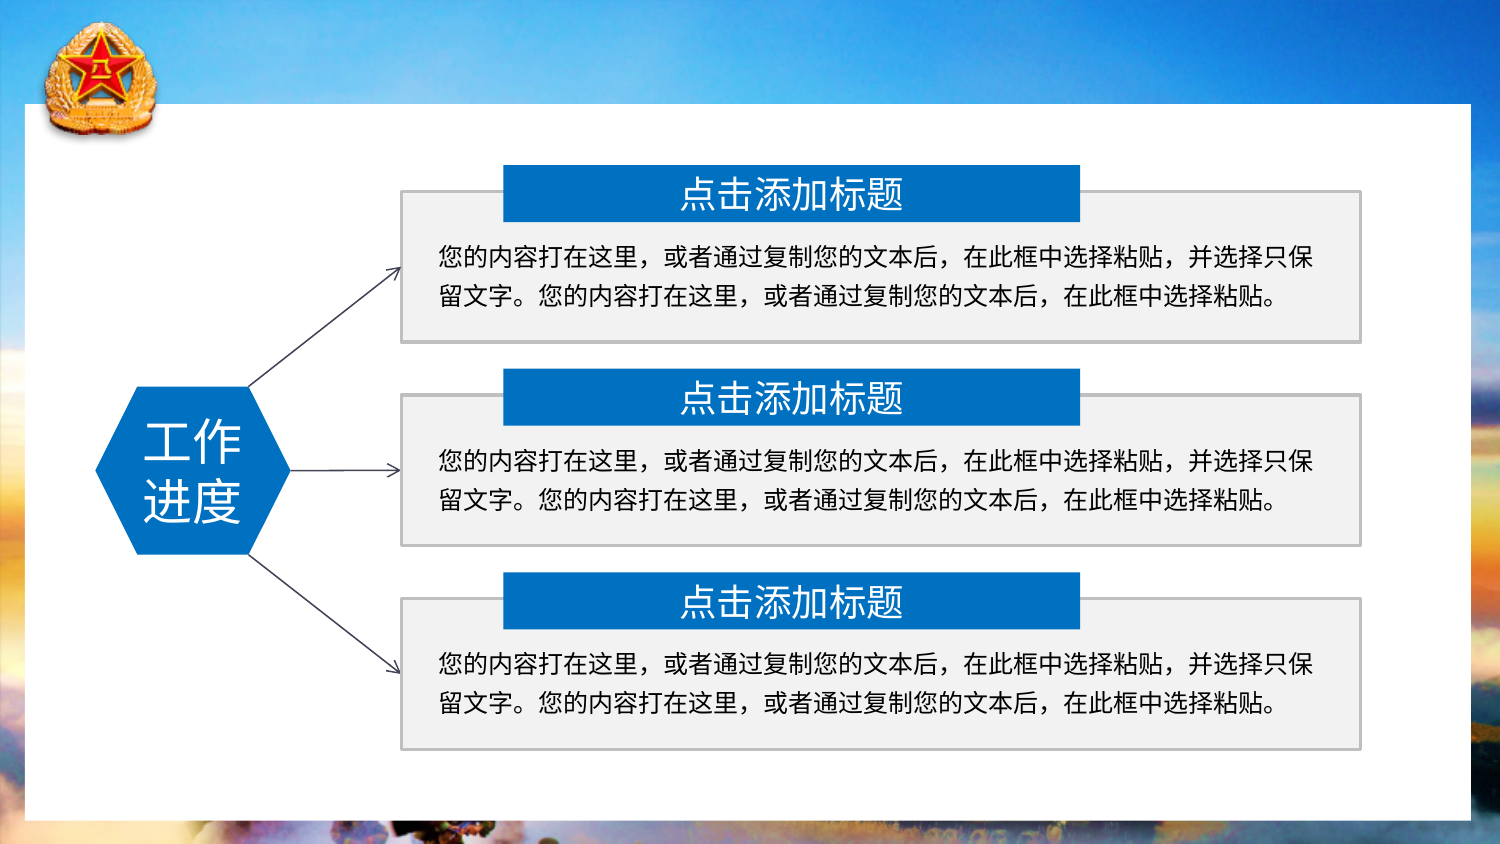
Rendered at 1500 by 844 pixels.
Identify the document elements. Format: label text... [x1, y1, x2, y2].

text_box 点击添加标题 [501, 570, 1082, 631]
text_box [248, 554, 402, 675]
text_box 您的内容打在这里，或者通过复制您的文本后，在此框中选择粘贴，并选择只保留文字。您的内容打在这里，或者通过复制您的文本后，在此框中选择粘贴。 [427, 430, 1326, 520]
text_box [248, 266, 402, 387]
text_box [399, 393, 1363, 548]
text_box 点击添加标题 [501, 163, 1082, 224]
text_box 点击添加标题 [501, 367, 1082, 428]
text_box [399, 189, 1363, 344]
text_box 您的内容打在这里，或者通过复制您的文本后，在此框中选择粘贴，并选择只保留文字。您的内容打在这里，或者通过复制您的文本后，在此框中选择粘贴。 [427, 634, 1326, 724]
picture [0, 0, 1500, 844]
text_box 您的内容打在这里，或者通过复制您的文本后，在此框中选择粘贴，并选择只保留文字。您的内容打在这里，或者通过复制您的文本后，在此框中选择粘贴。 [427, 227, 1326, 317]
text_box [399, 597, 1363, 751]
text_box 工作进度 [93, 384, 293, 557]
